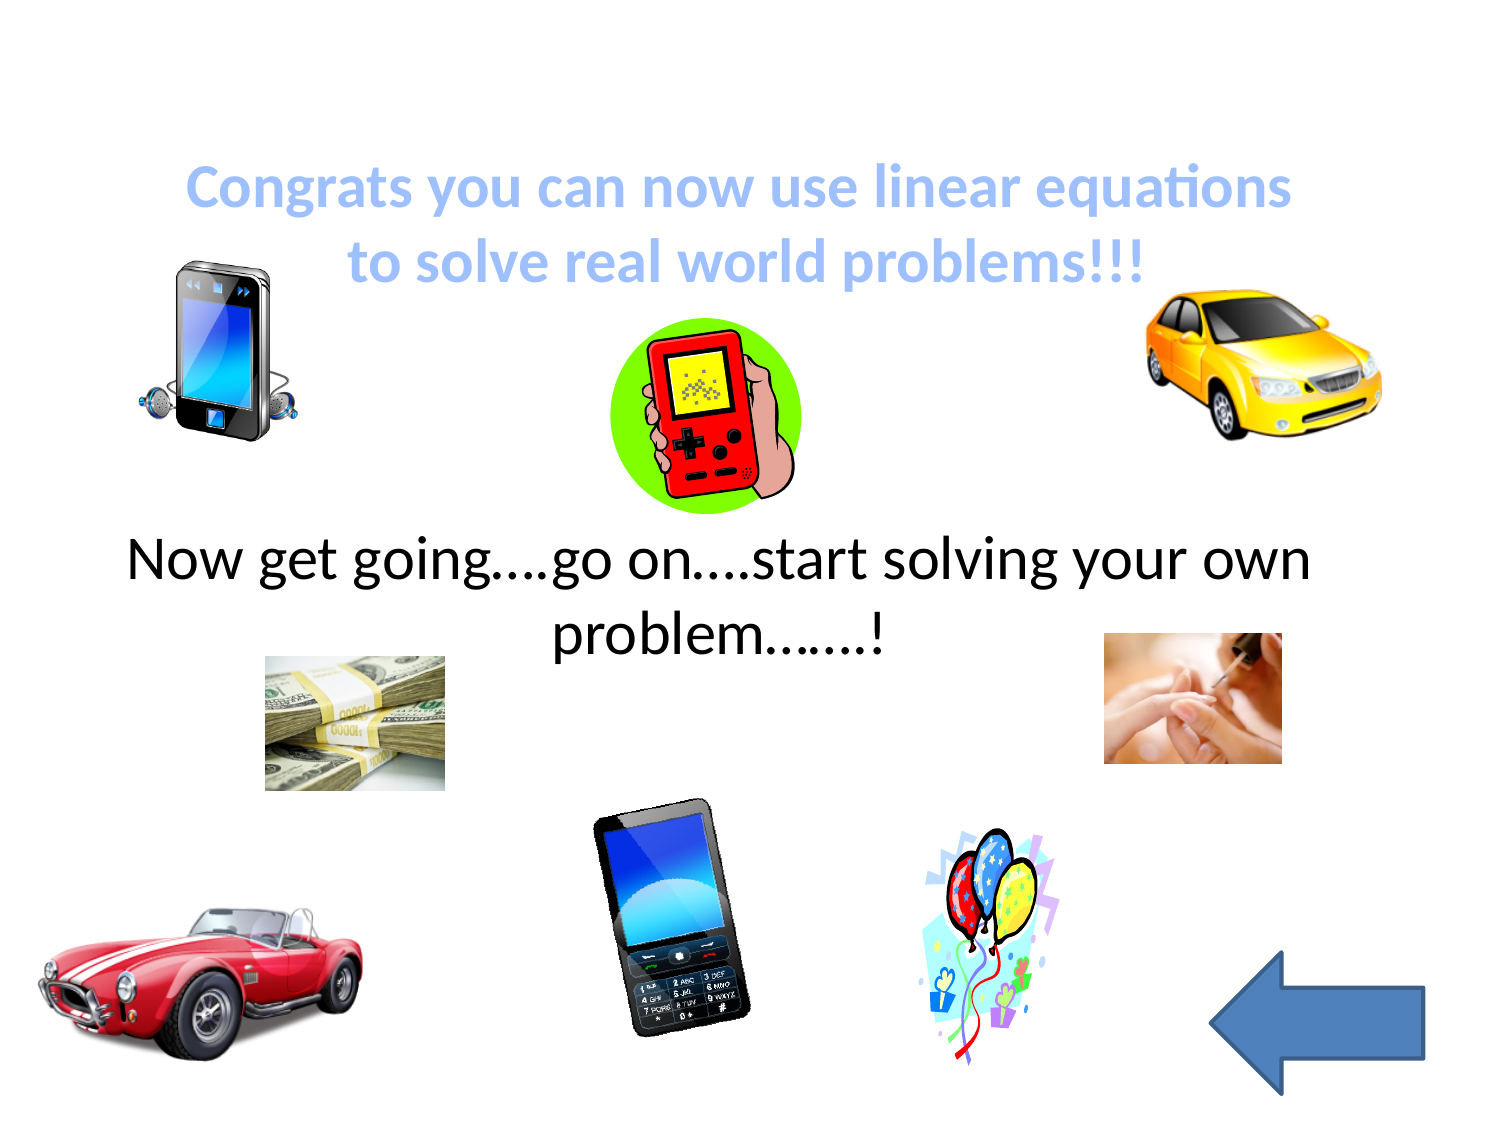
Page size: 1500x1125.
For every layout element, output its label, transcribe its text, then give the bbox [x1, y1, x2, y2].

picture [538, 775, 817, 1055]
picture [29, 881, 371, 1081]
picture [265, 656, 445, 791]
text_box [1208, 950, 1426, 1096]
title Now get going….go on….start solving your own problem…….! [64, 326, 1376, 858]
picture [915, 822, 1051, 1067]
picture [111, 255, 302, 446]
picture [607, 314, 802, 515]
picture [1139, 231, 1389, 480]
picture [1104, 633, 1282, 764]
text_box Congrats you can now use linear equations to solve real world problems!!! [171, 137, 1310, 303]
